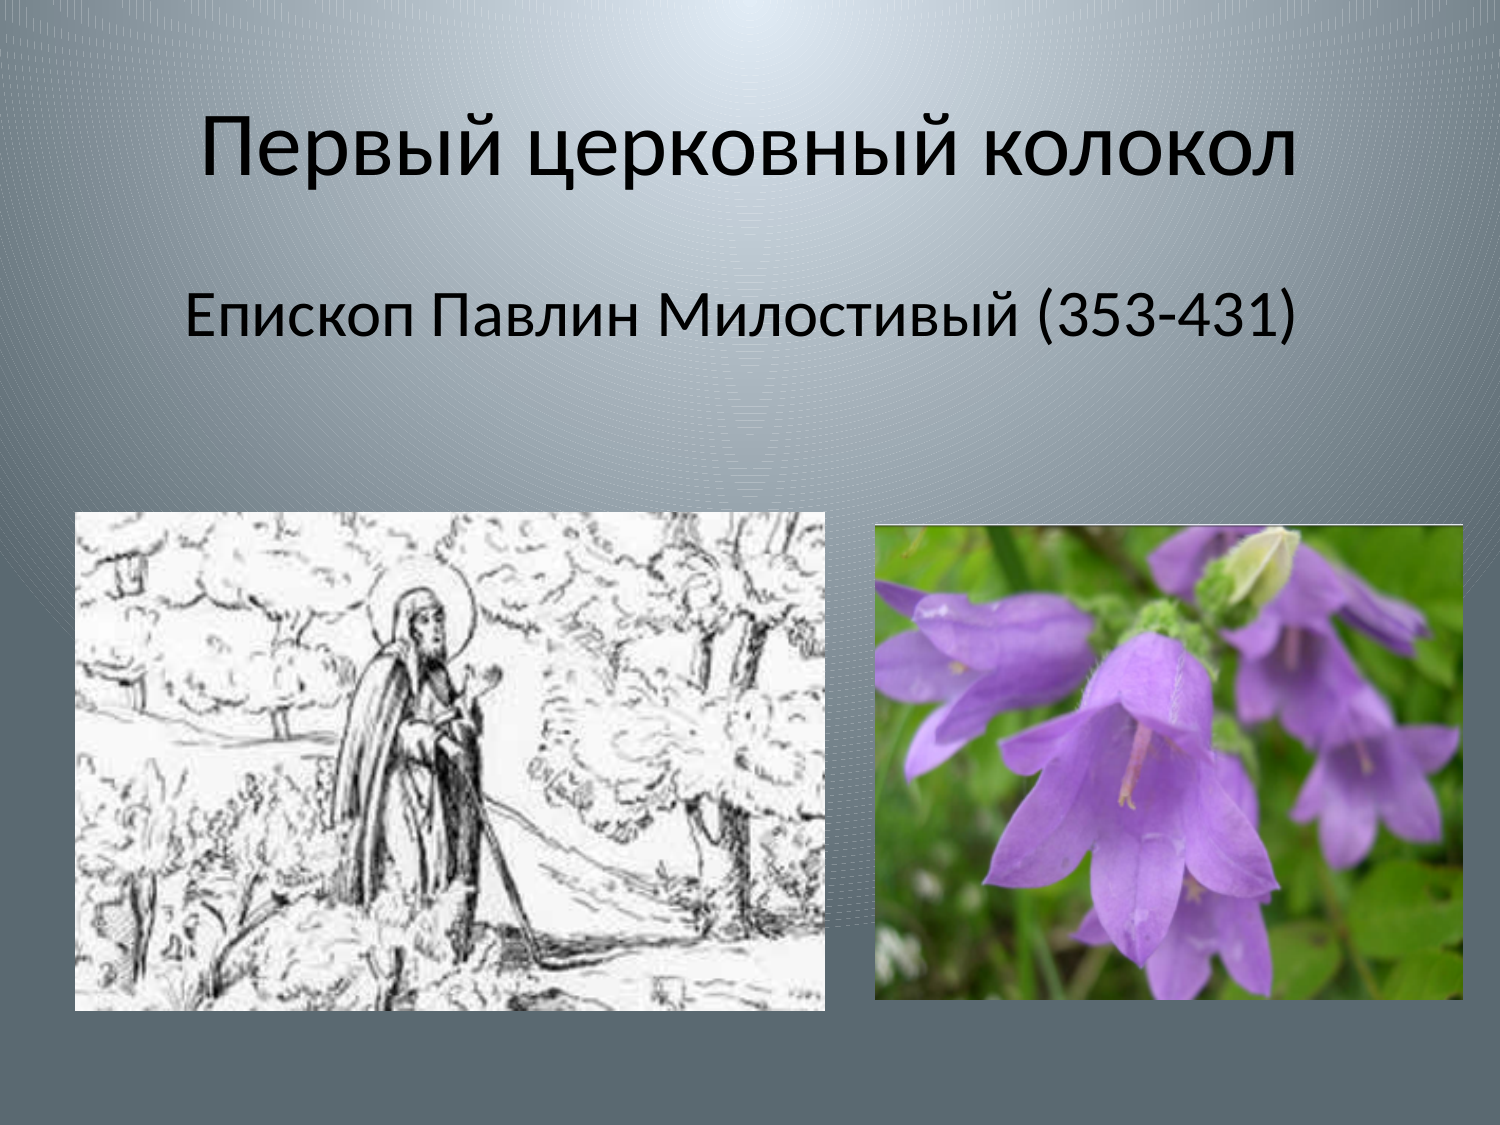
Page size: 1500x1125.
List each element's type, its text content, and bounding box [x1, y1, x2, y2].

list Епископ Павлин Милостивый (353-431) [75, 262, 1425, 1005]
picture [874, 524, 1463, 1001]
picture [74, 512, 826, 1011]
title Первый церковный колокол [75, 45, 1425, 233]
